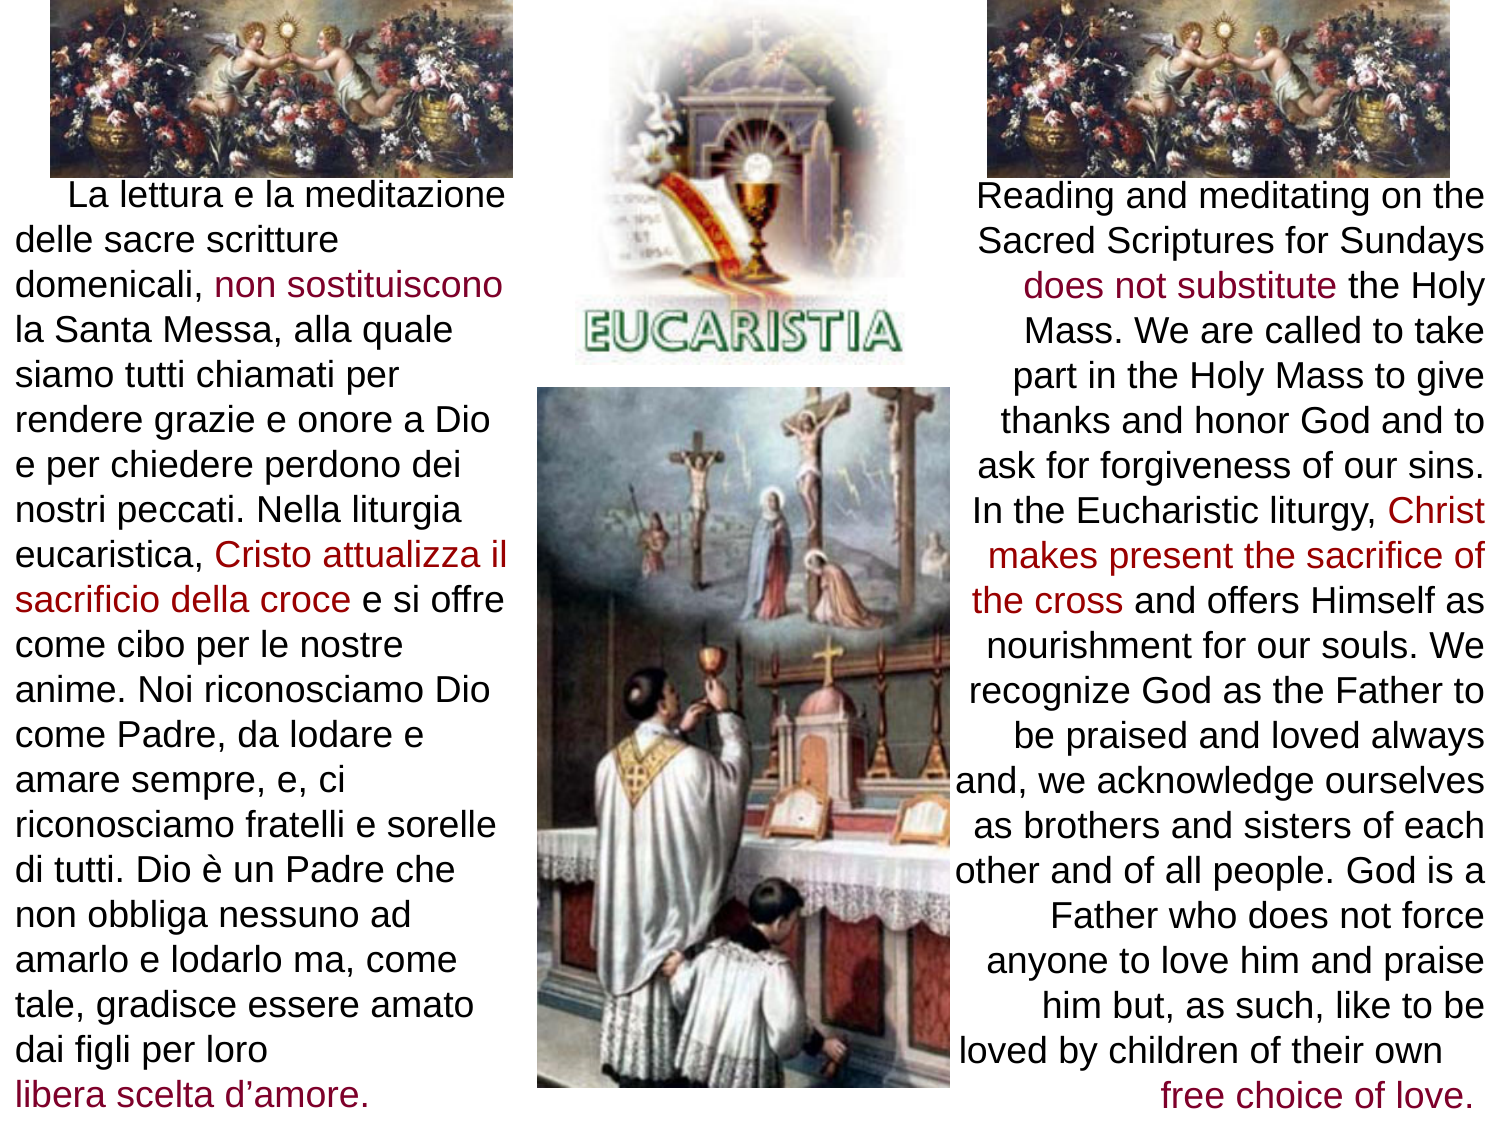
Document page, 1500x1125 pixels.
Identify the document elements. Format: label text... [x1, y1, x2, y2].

picture [537, 387, 950, 1088]
picture [49, 0, 513, 178]
text_box La lettura e la meditazione delle sacre scritture domenicali, non sostituiscono la Santa Messa, alla quale siamo tutti chiamati per rendere grazie e onore a Dio e per chiedere perdono dei nostri peccati. Nella liturgia eucaristica, Cristo attualizza il sacrificio della croce e si offre come cibo per le nostre anime. Noi riconosciamo Dio come Padre, da lodare e amare sempre, e, ci riconosciamo fratelli e sorelle di tutti. Dio è un Padre che non obbliga nessuno ad amarlo e lodarlo ma, come tale, gradisce essere amato dai figli per loro libera scelta d’amore. [0, 162, 525, 1123]
picture [987, 0, 1450, 178]
text_box Reading and meditating on the Sacred Scriptures for Sundays does not substitute the Holy Mass. We are called to take part in the Holy Mass to give thanks and honor God and to ask for forgiveness of our sins. In the Eucharistic liturgy, Christ makes present the sacrifice of the cross and offers Himself as nourishment for our souls. We recognize God as the Father to be praised and loved always and, we acknowledge ourselves as brothers and sisters of each other and of all people. God is a Father who does not force anyone to love him and praise him but, as such, like to be loved by children of their own free choice of love. [937, 163, 1500, 1124]
picture [574, 0, 916, 365]
